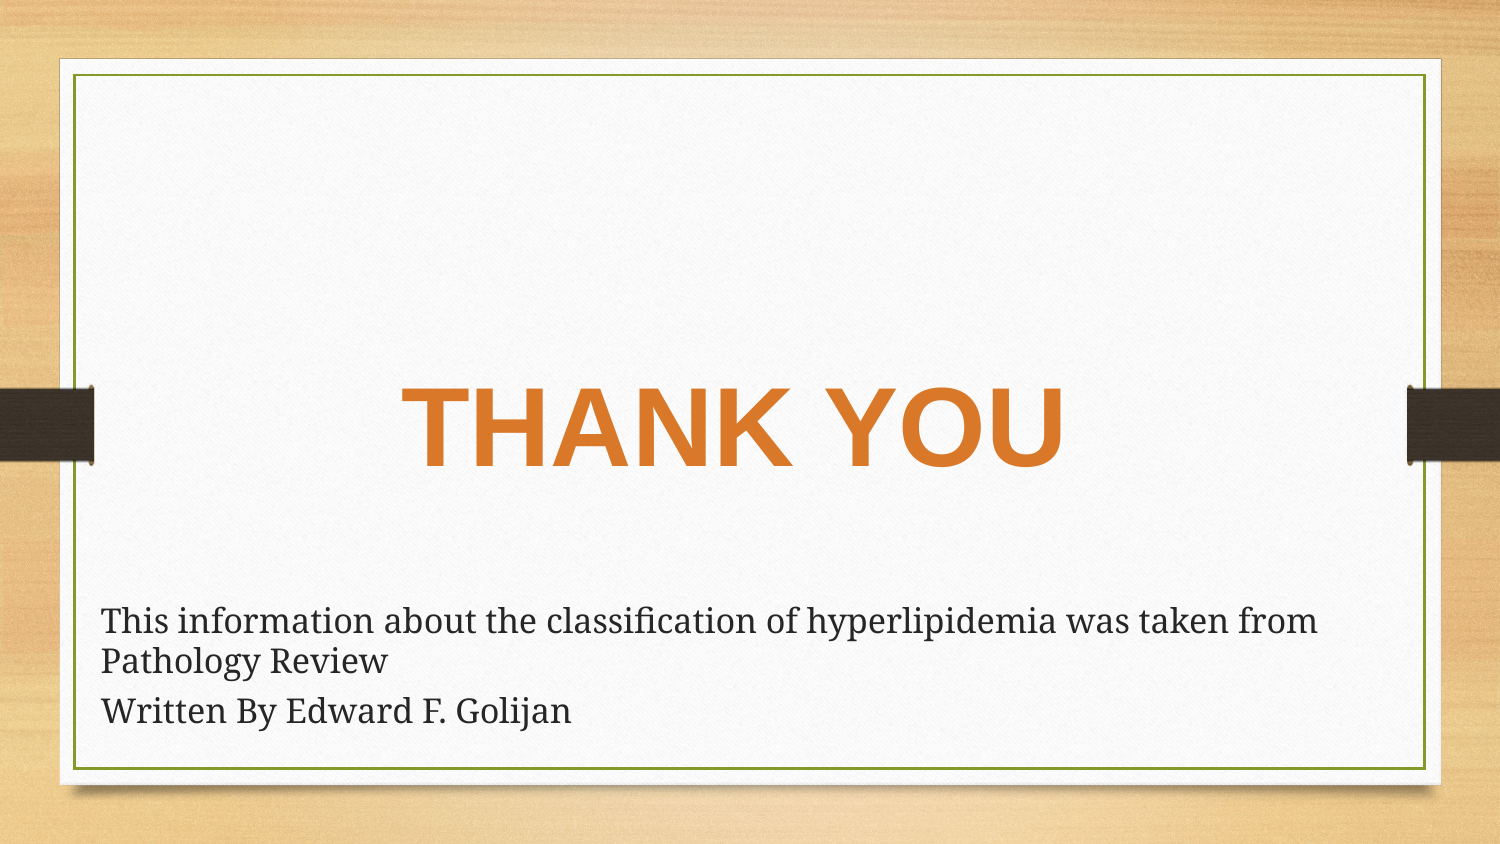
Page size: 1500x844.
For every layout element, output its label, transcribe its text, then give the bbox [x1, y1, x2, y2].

list This information about the classification of hyperlipidemia was taken from Pathology Review Written By Edward F. Golijan [51, 189, 1449, 750]
text_box THANK YOU [385, 346, 1115, 497]
picture [0, 0, 1500, 844]
